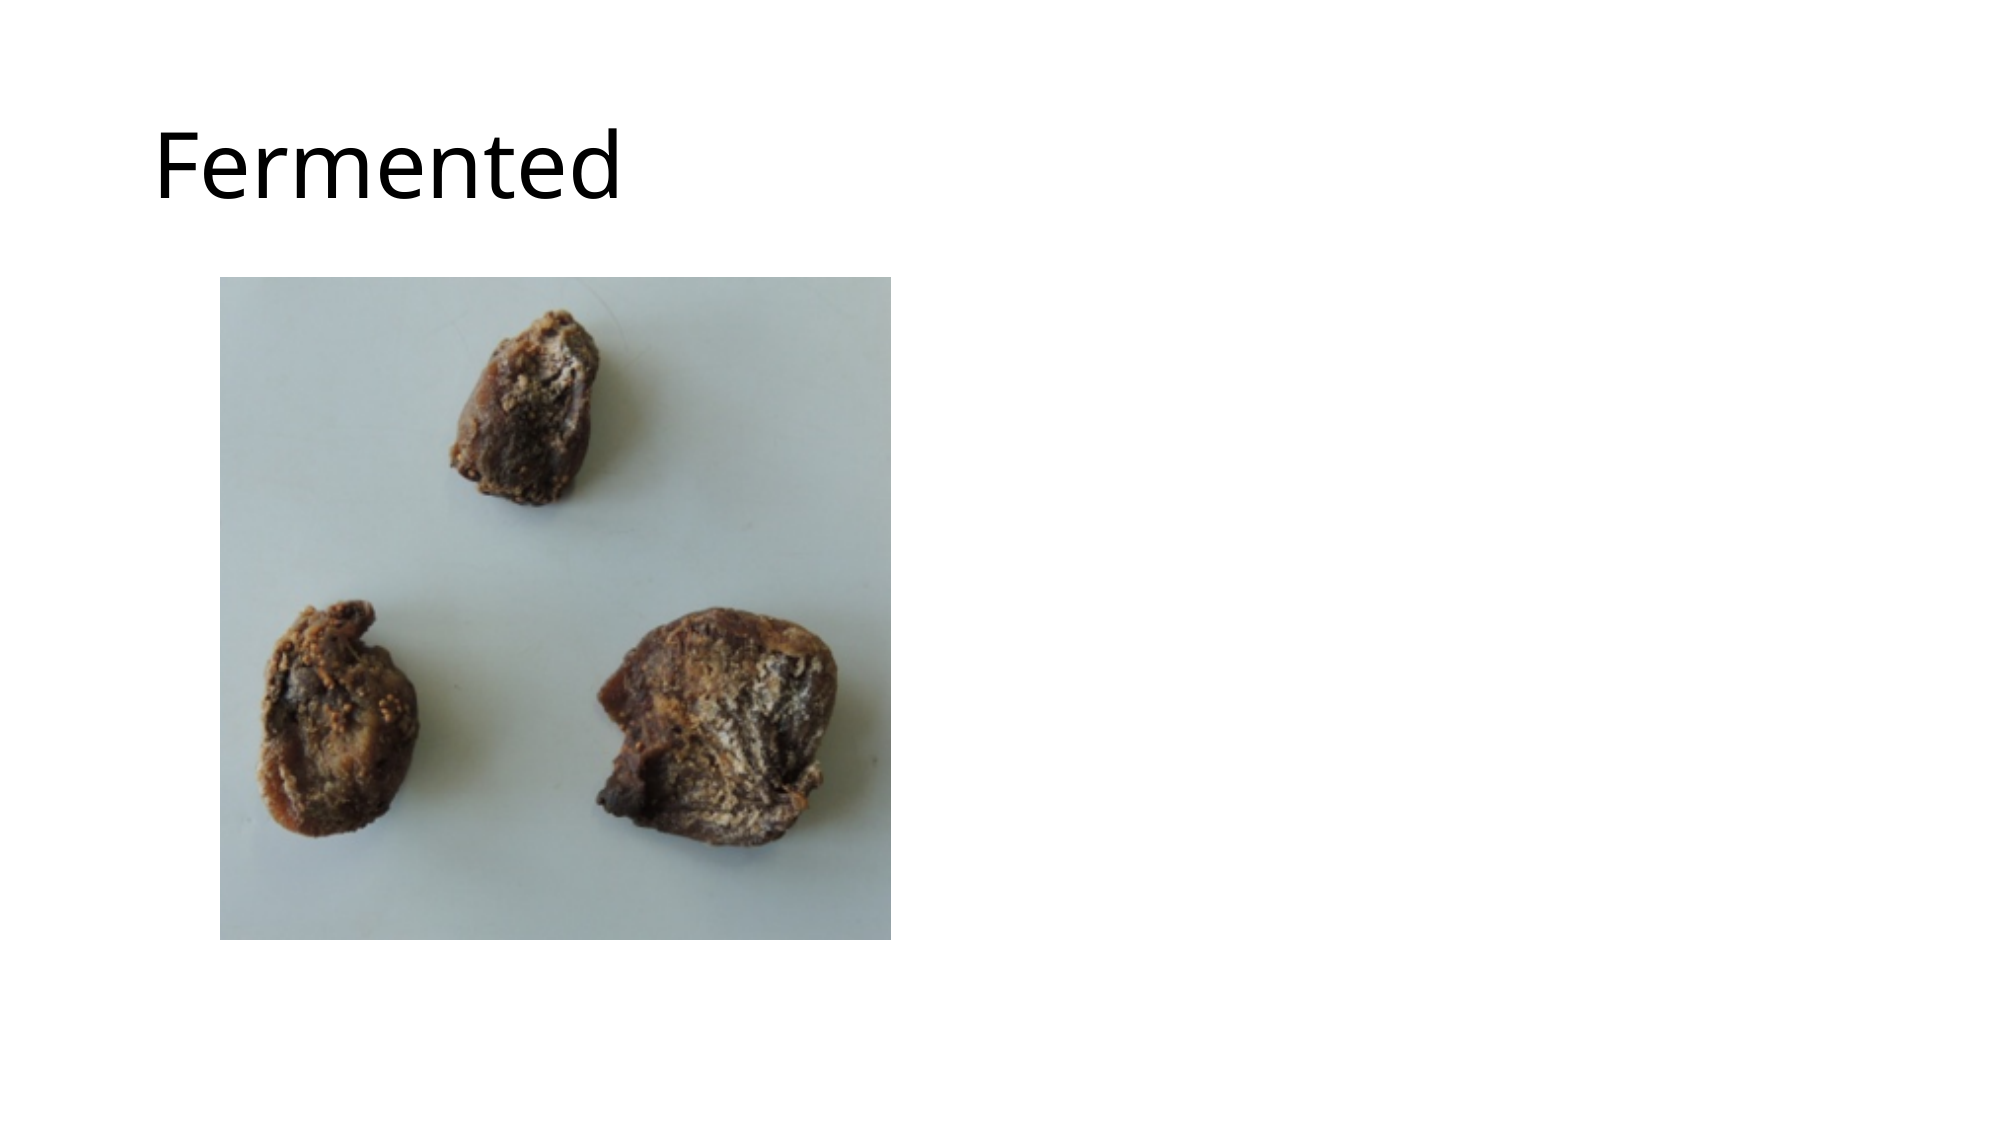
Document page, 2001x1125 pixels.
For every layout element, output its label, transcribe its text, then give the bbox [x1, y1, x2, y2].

title Fermented [137, 59, 1863, 278]
picture [220, 277, 891, 940]
